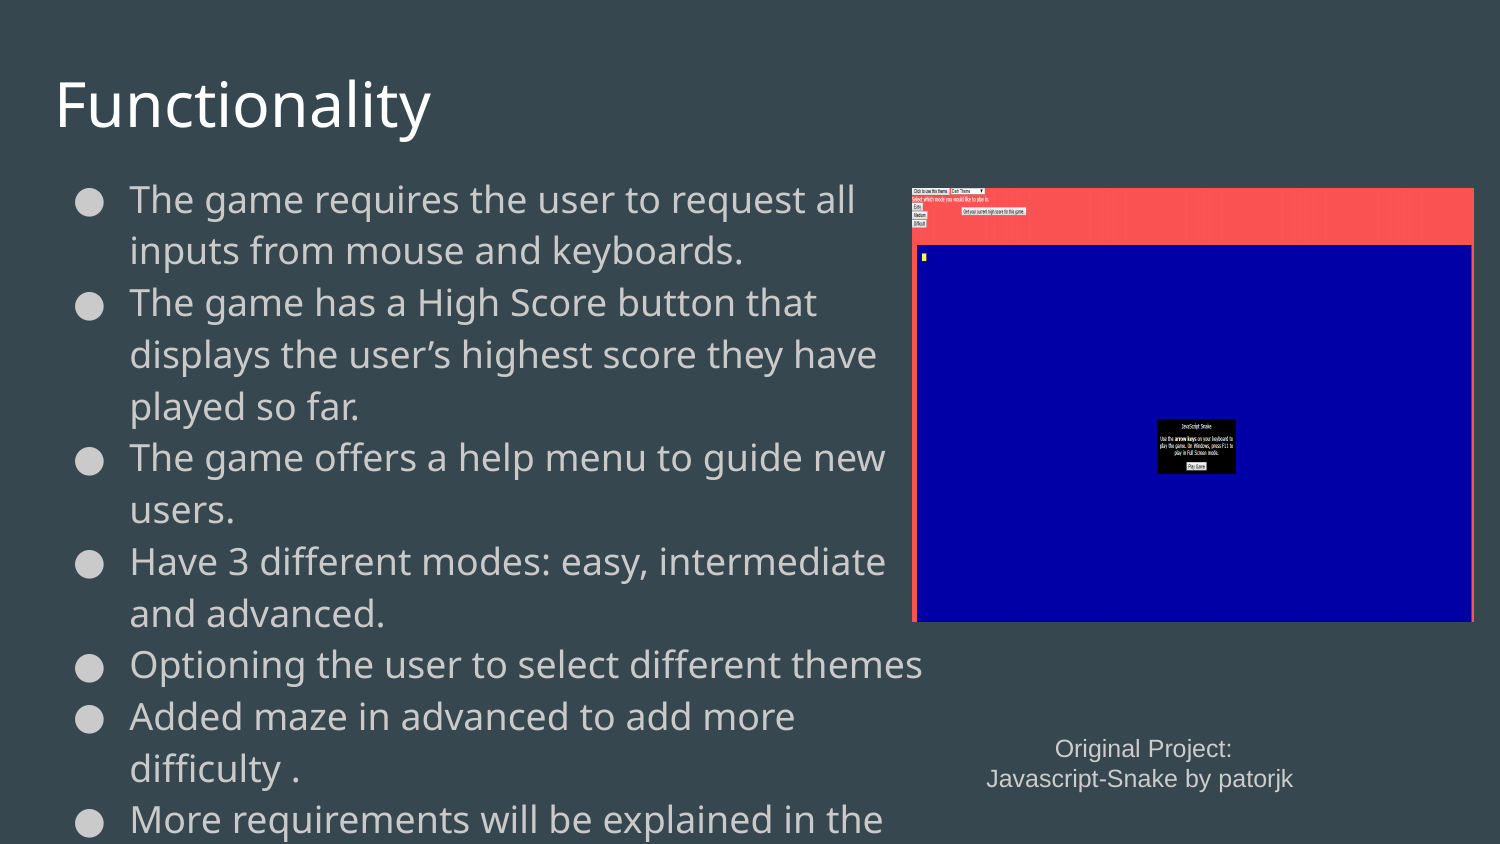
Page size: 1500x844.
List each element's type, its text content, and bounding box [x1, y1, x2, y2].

picture [912, 187, 1474, 622]
list The game requires the user to request all inputs from mouse and keyboards. The game has a High Score button that displays the user’s highest score they have played so far. The game offers a help menu to guide new users. Have 3 different modes: easy, intermediate and advanced. Optioning the user to select different themes Added maze in advanced to add more difficulty . More requirements will be explained in the demo. [39, 153, 950, 823]
title Functionality [39, 49, 1438, 144]
text_box Original Project: Javascript-Snake by patorjk [932, 717, 1356, 823]
